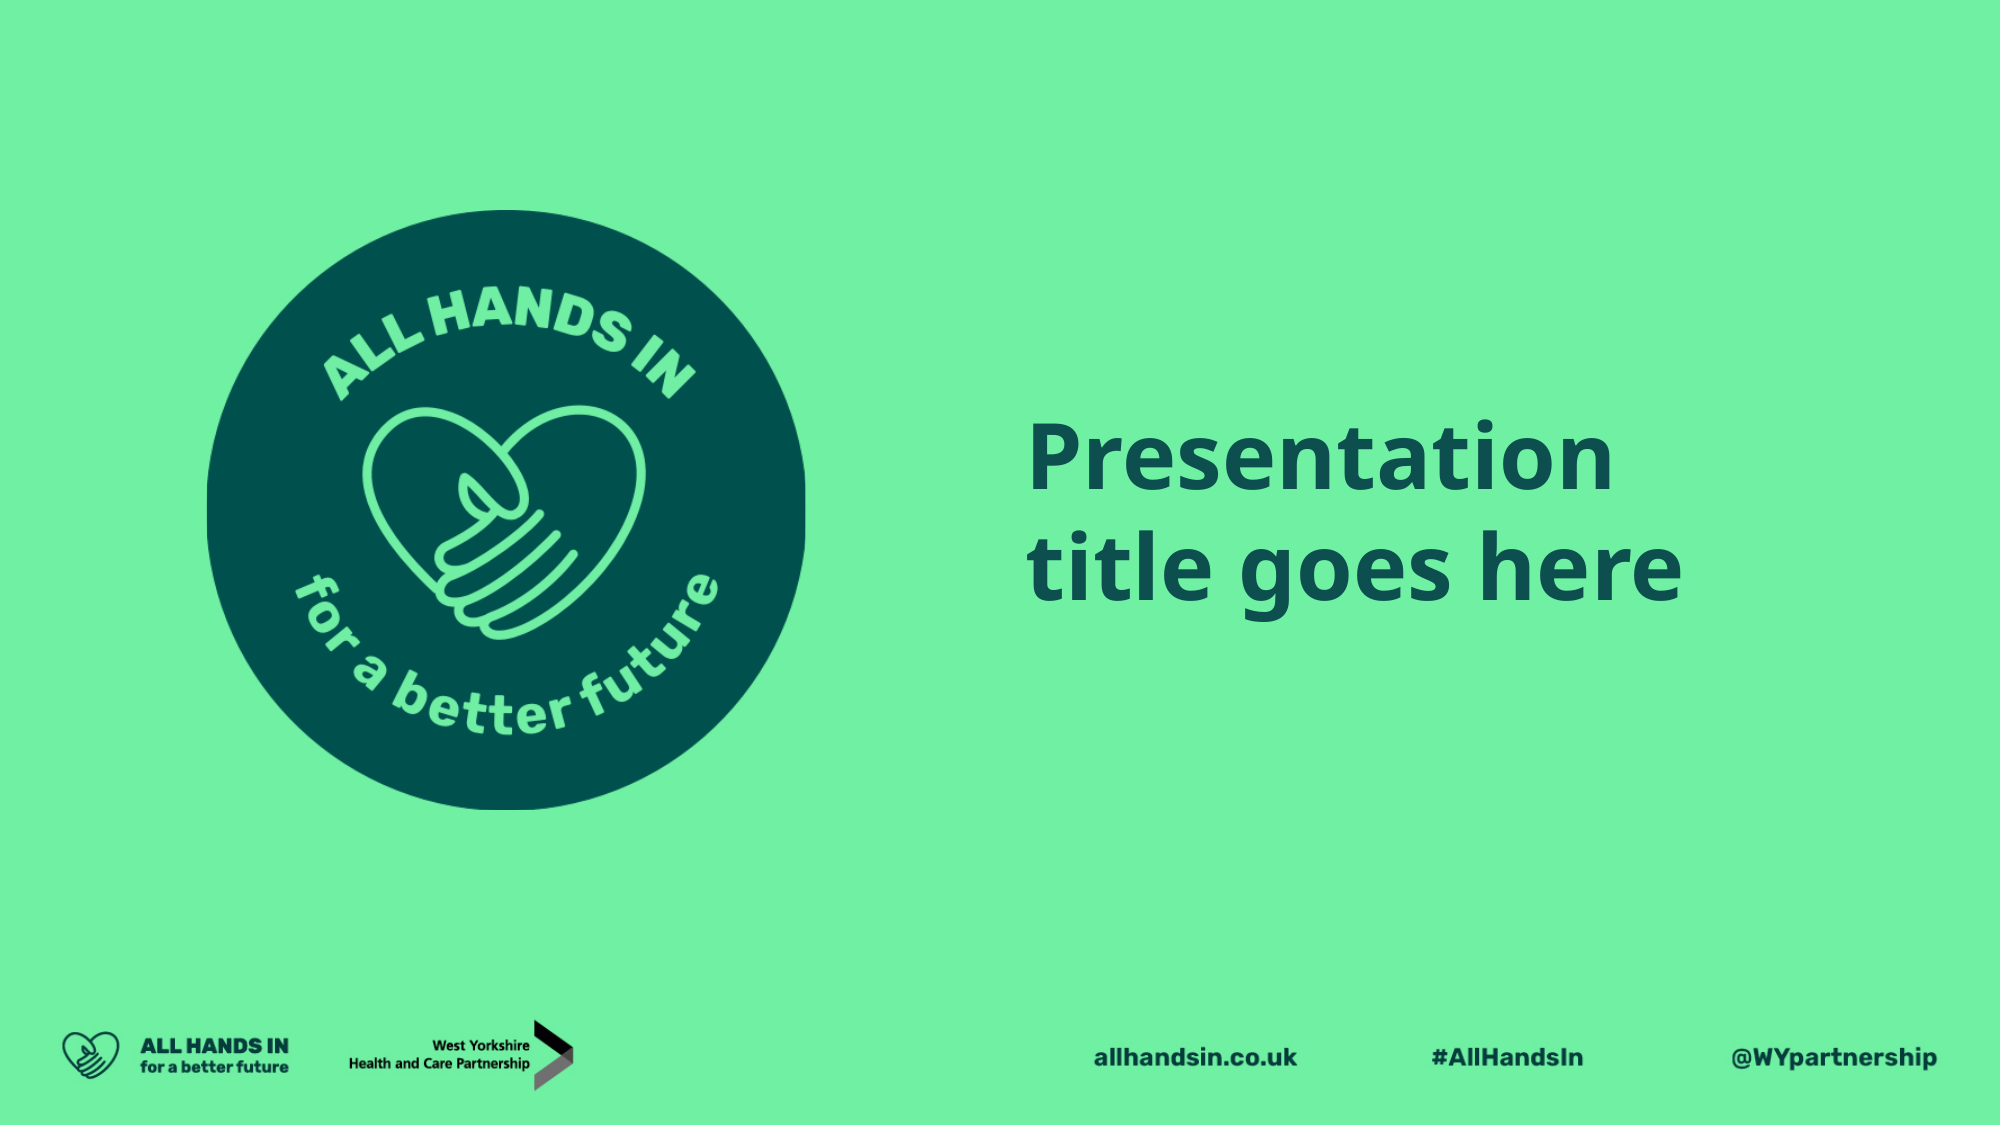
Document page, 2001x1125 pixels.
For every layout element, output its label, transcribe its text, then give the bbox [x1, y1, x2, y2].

picture [0, 0, 2000, 1125]
text_box Presentation title goes here [1010, 391, 1792, 626]
